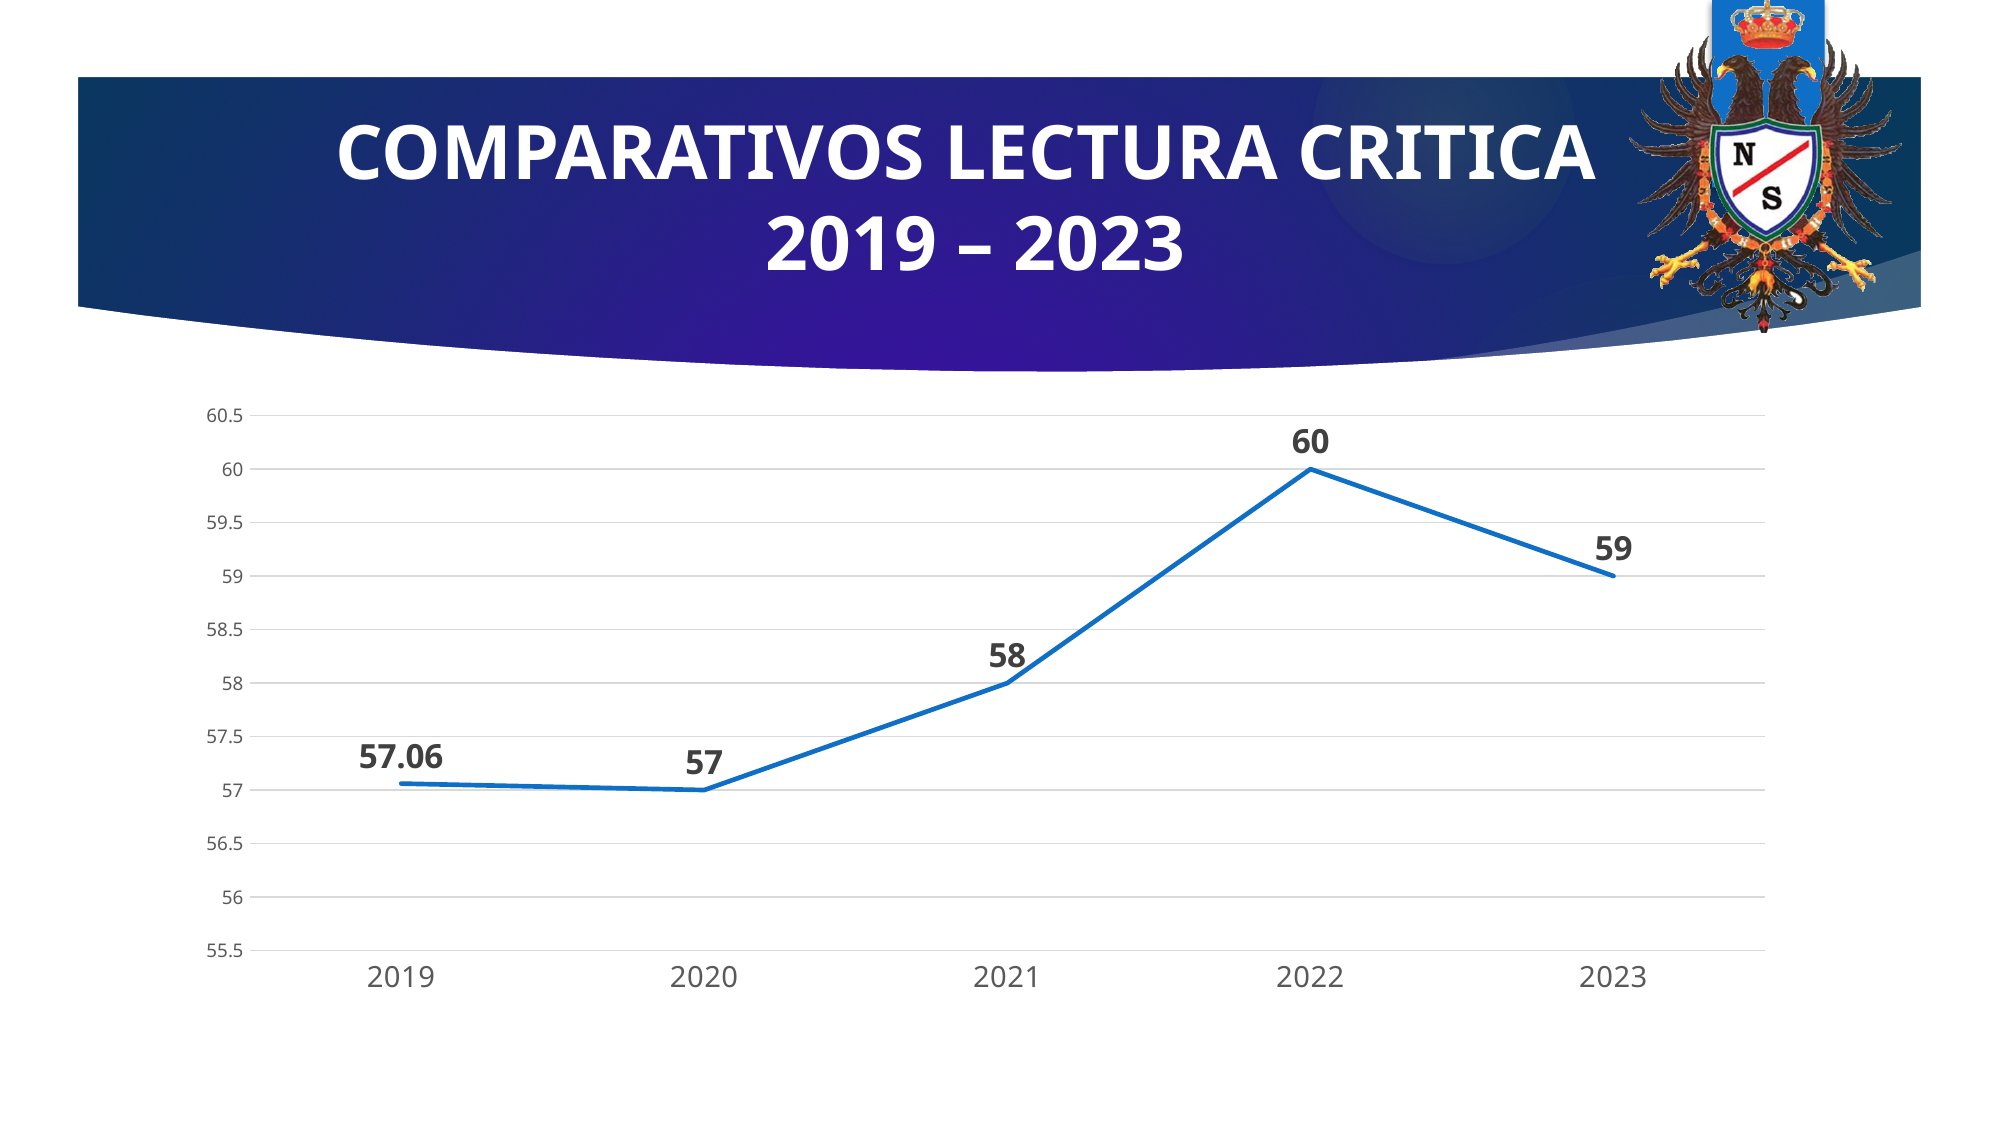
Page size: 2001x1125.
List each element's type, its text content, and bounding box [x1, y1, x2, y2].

picture [1619, 0, 1909, 334]
title COMPARATIVOS LECTURA CRITICA 2019 – 2023 [270, 86, 1613, 304]
chart [173, 389, 1798, 1010]
